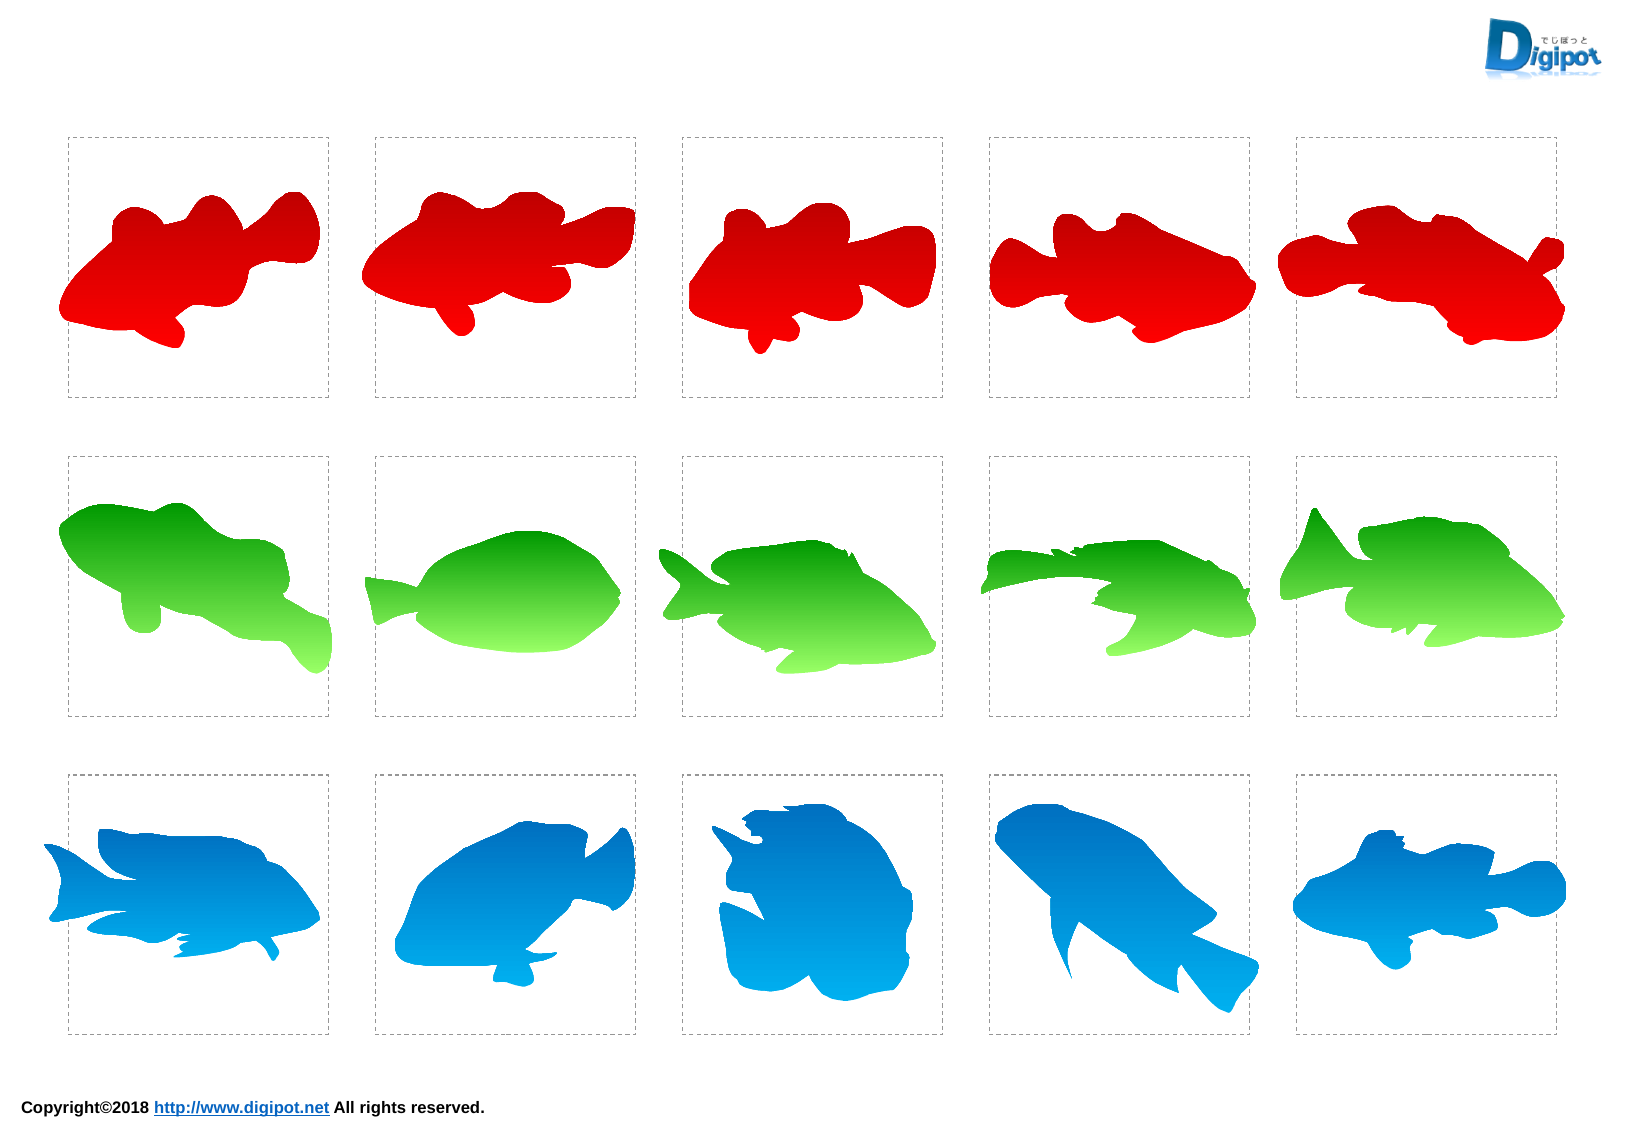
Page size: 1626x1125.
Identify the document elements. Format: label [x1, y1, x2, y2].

picture [1485, 18, 1602, 82]
text_box [59, 191, 320, 349]
text_box [989, 212, 1256, 344]
text_box [1279, 507, 1566, 648]
text_box [395, 821, 636, 987]
text_box [688, 203, 937, 355]
text_box [981, 539, 1257, 657]
text_box [994, 803, 1259, 1013]
text_box [59, 503, 332, 674]
text_box [1277, 205, 1566, 345]
text_box [362, 191, 636, 337]
text_box [1293, 830, 1567, 970]
text_box [711, 803, 914, 1001]
text_box [44, 828, 320, 961]
text_box [659, 540, 937, 674]
text_box [365, 531, 621, 653]
